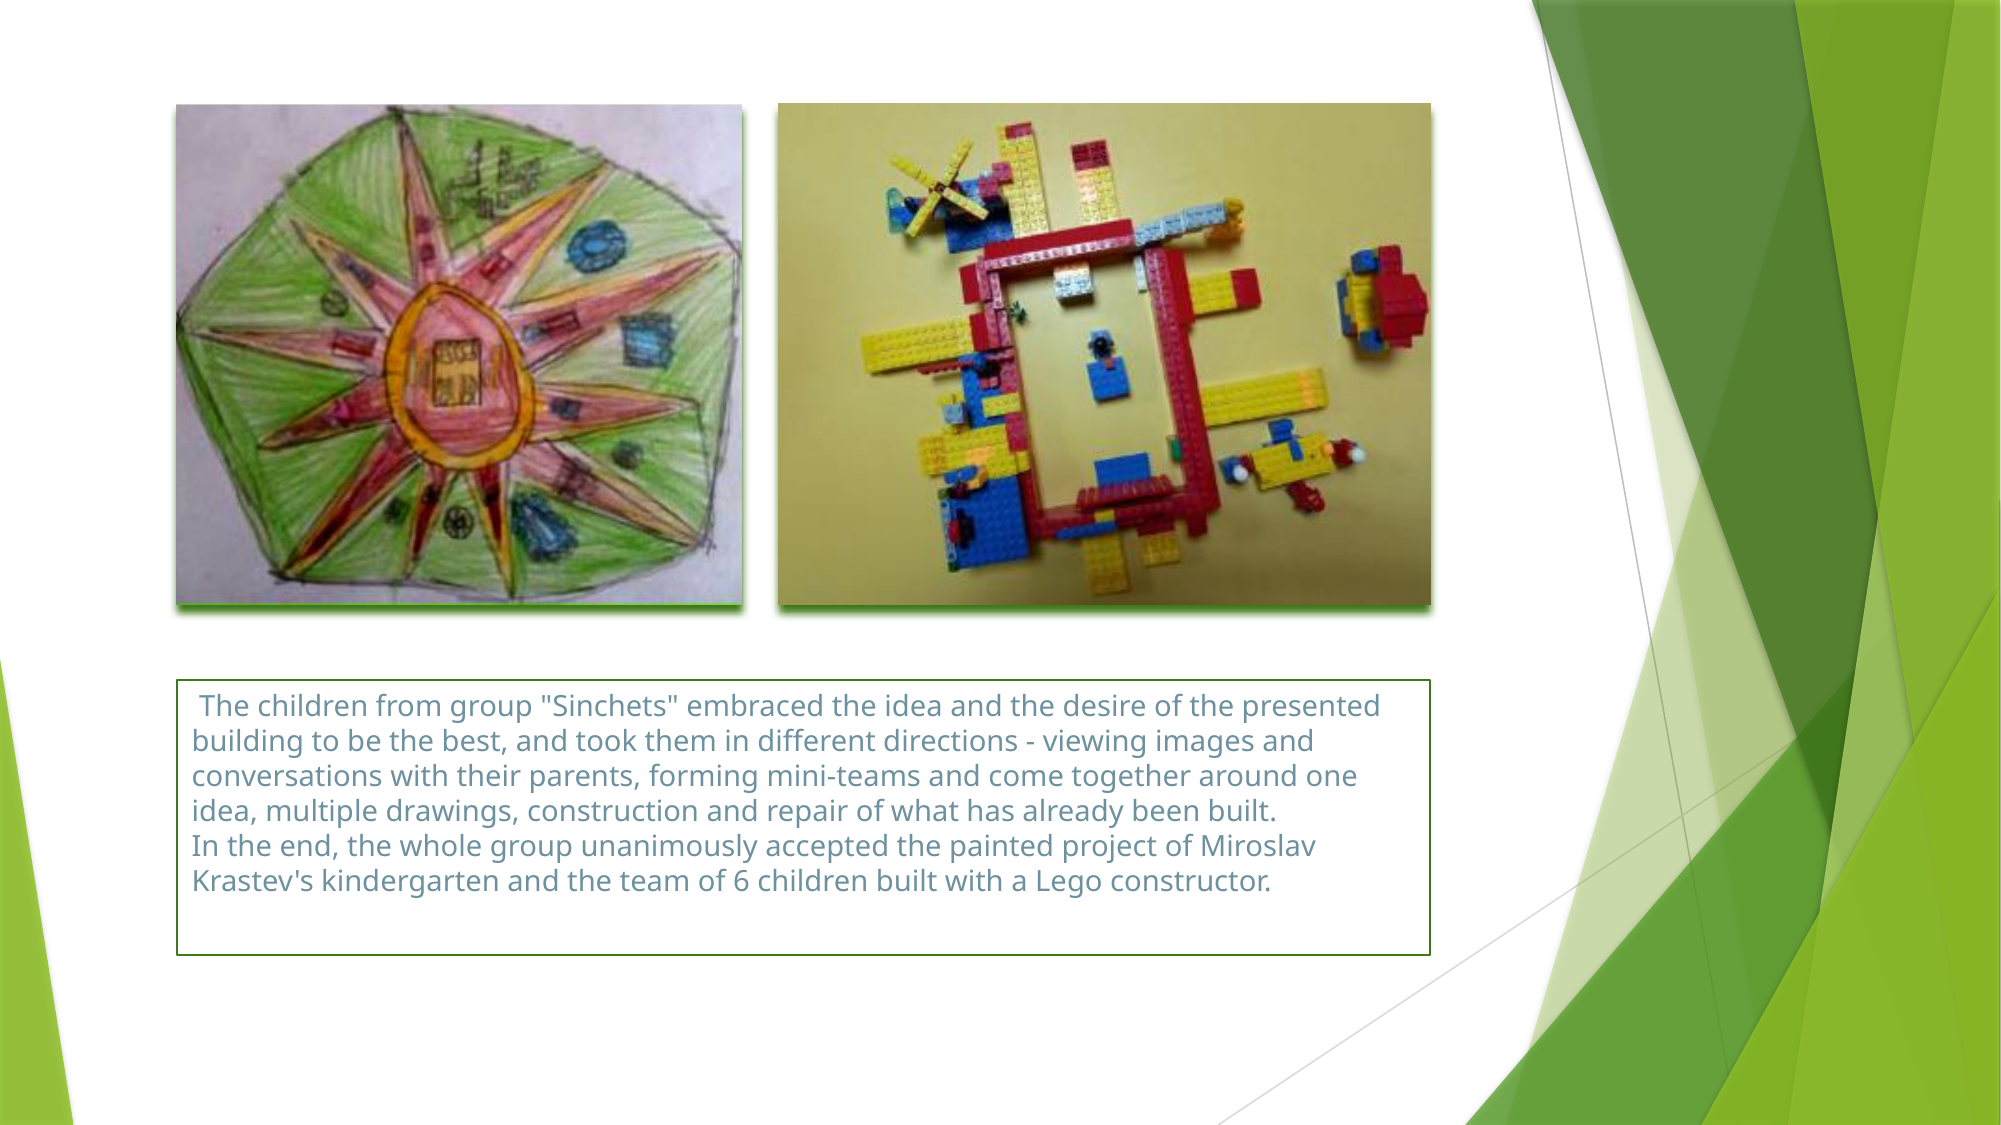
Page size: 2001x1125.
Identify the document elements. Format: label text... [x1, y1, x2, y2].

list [176, 102, 743, 606]
title The children from group "Sinchets" embraced the idea and the desire of the presented building to be the best, and took them in different directions - viewing images and conversations with their parents, forming mini-teams and come together around one idea, multiple drawings, construction and repair of what has already been built. In the end, the whole group unanimously accepted the painted project of Miroslav Krastev's kindergarten and the team of 6 children built with a Lego constructor. [176, 680, 1431, 956]
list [778, 102, 1431, 606]
